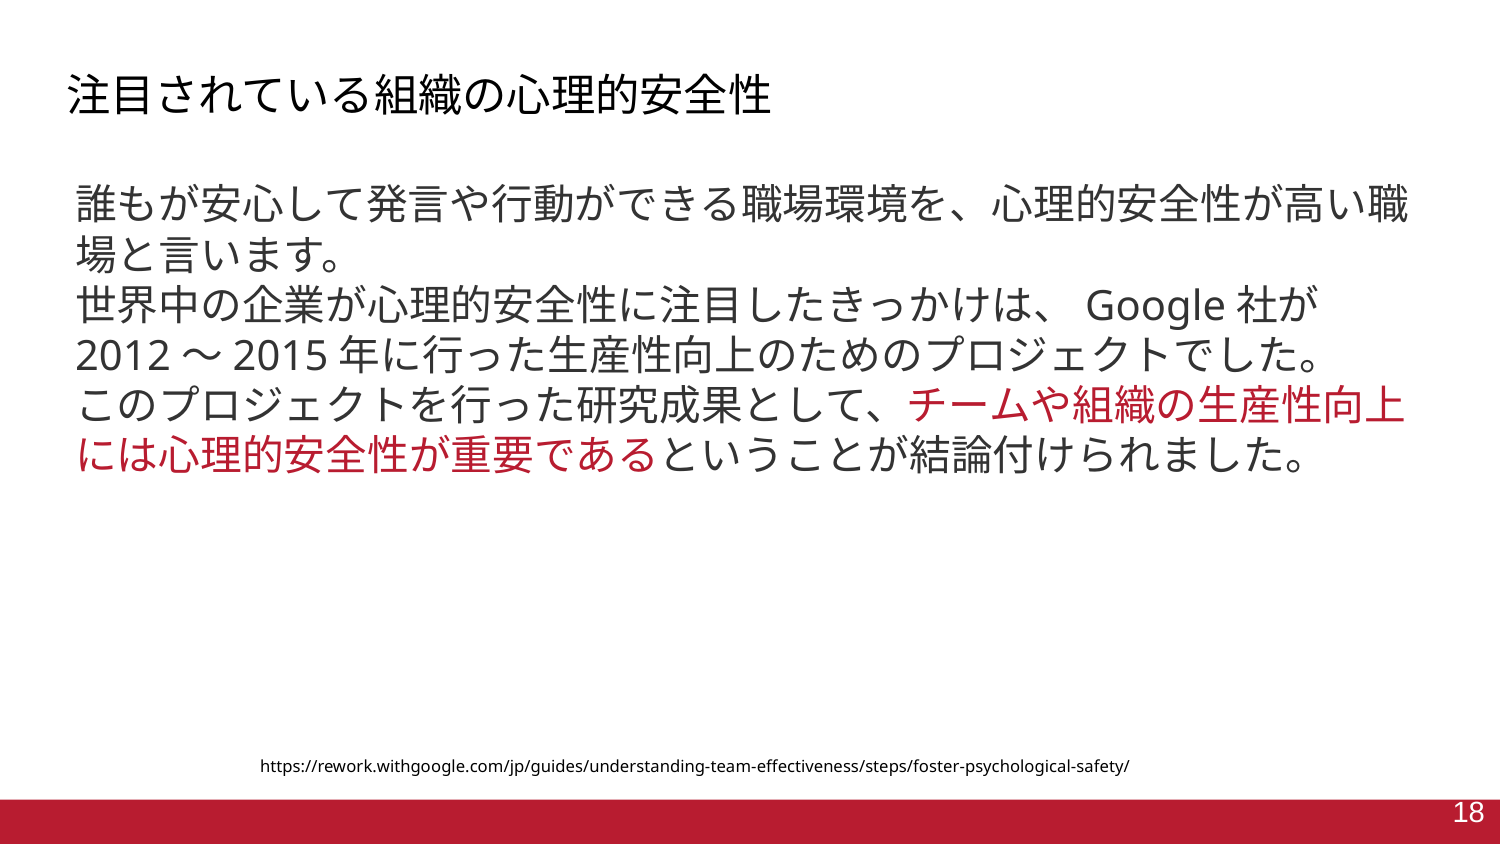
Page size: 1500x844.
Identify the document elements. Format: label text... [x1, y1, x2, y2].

text_box 誰もが安心して発言や行動ができる職場環境を、心理的安全性が高い職場と言います。 世界中の企業が心理的安全性に注目したきっかけは、Google社が2012～2015年に行った生産性向上のためのプロジェクトでした。 このプロジェクトを行った研究成果として、チームや組織の生産性向上には心理的安全性が重要であるということが結論付けられました。 [59, 163, 1440, 494]
text_box 注目されている組織の心理的安全性 [51, 52, 1449, 136]
slide_number 18 [1416, 798, 1500, 844]
text_box https://rework.withgoogle.com/jp/guides/understanding-team-effectiveness/steps/foster-psychological-safety/ [245, 745, 1255, 786]
